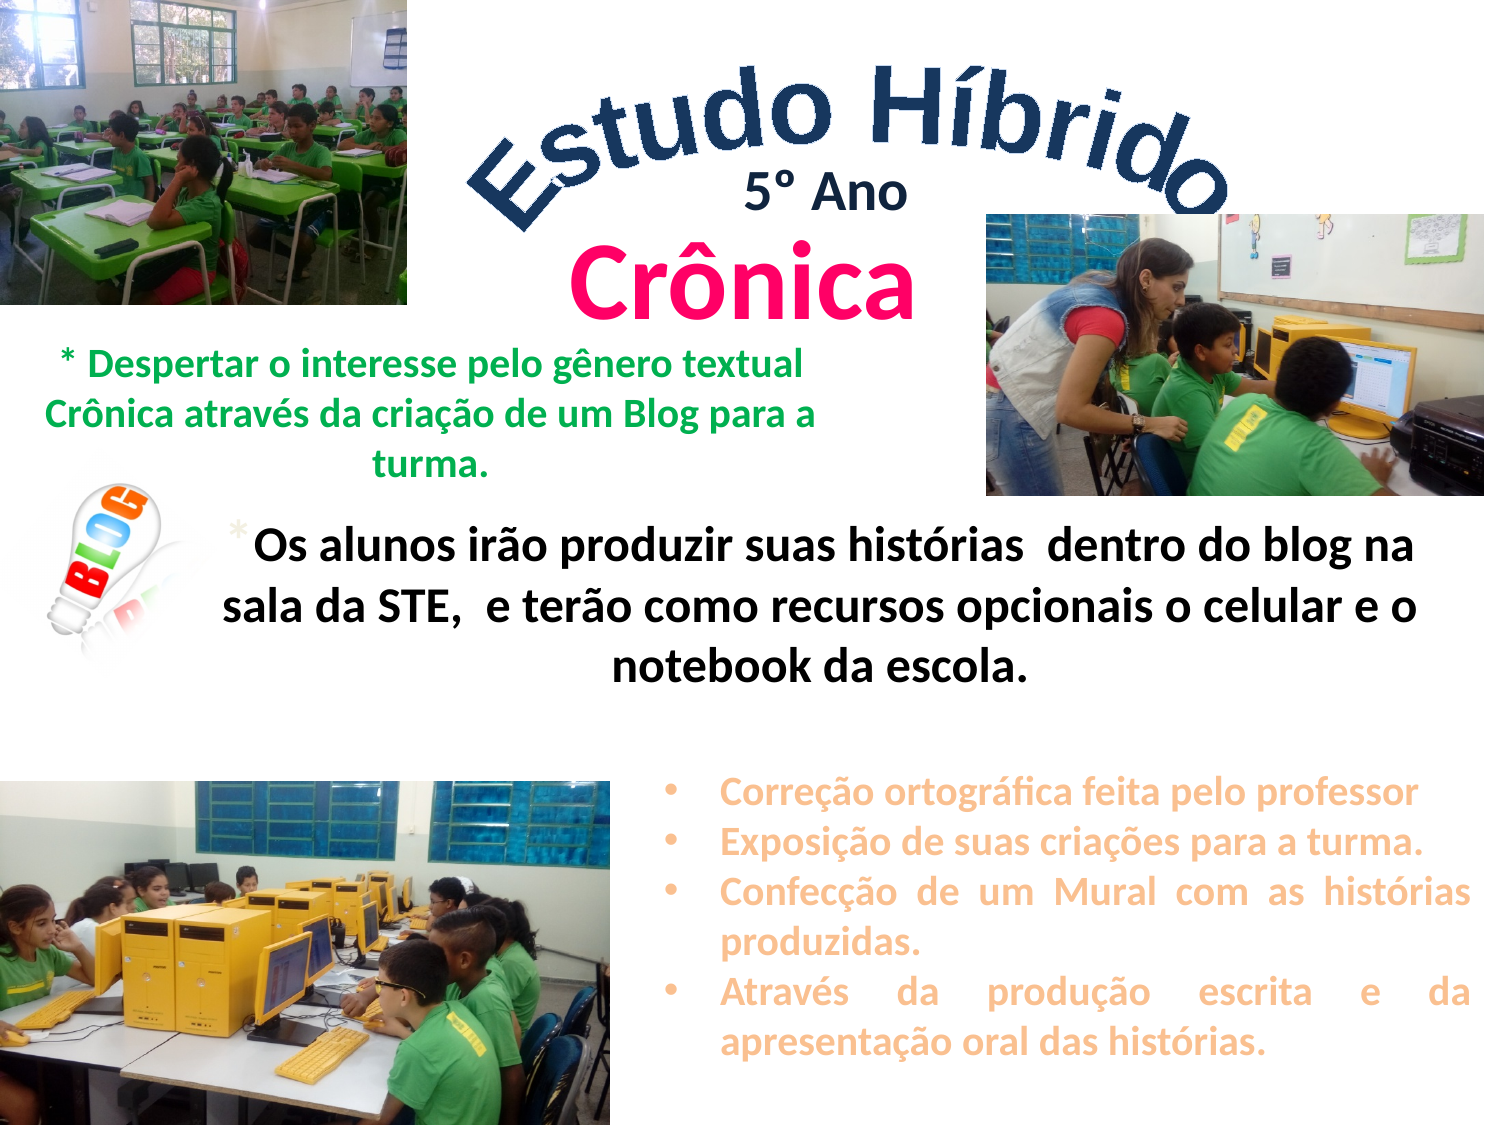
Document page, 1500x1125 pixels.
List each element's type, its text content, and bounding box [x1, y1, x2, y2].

picture [985, 214, 1485, 496]
picture [0, 781, 610, 1125]
text_box Correção ortográfica feita pelo professor Exposição de suas criações para a turma. Confecção de um Mural com as histórias produzidas. Através da produção escrita e da apresentação oral das histórias. [648, 756, 1487, 1122]
text_box 5º Ano [727, 144, 938, 199]
text_box *Os alunos irão produzir suas histórias dentro do blog na sala da STE, e terão como recursos opcionais o celular e o notebook da escola. [175, 495, 1465, 841]
picture [0, 0, 407, 305]
text_box * Despertar o interesse pelo gênero textual Crônica através da criação de um Blog para a turma. [29, 328, 833, 494]
text_box Crônica [539, 199, 950, 350]
picture [0, 448, 216, 677]
